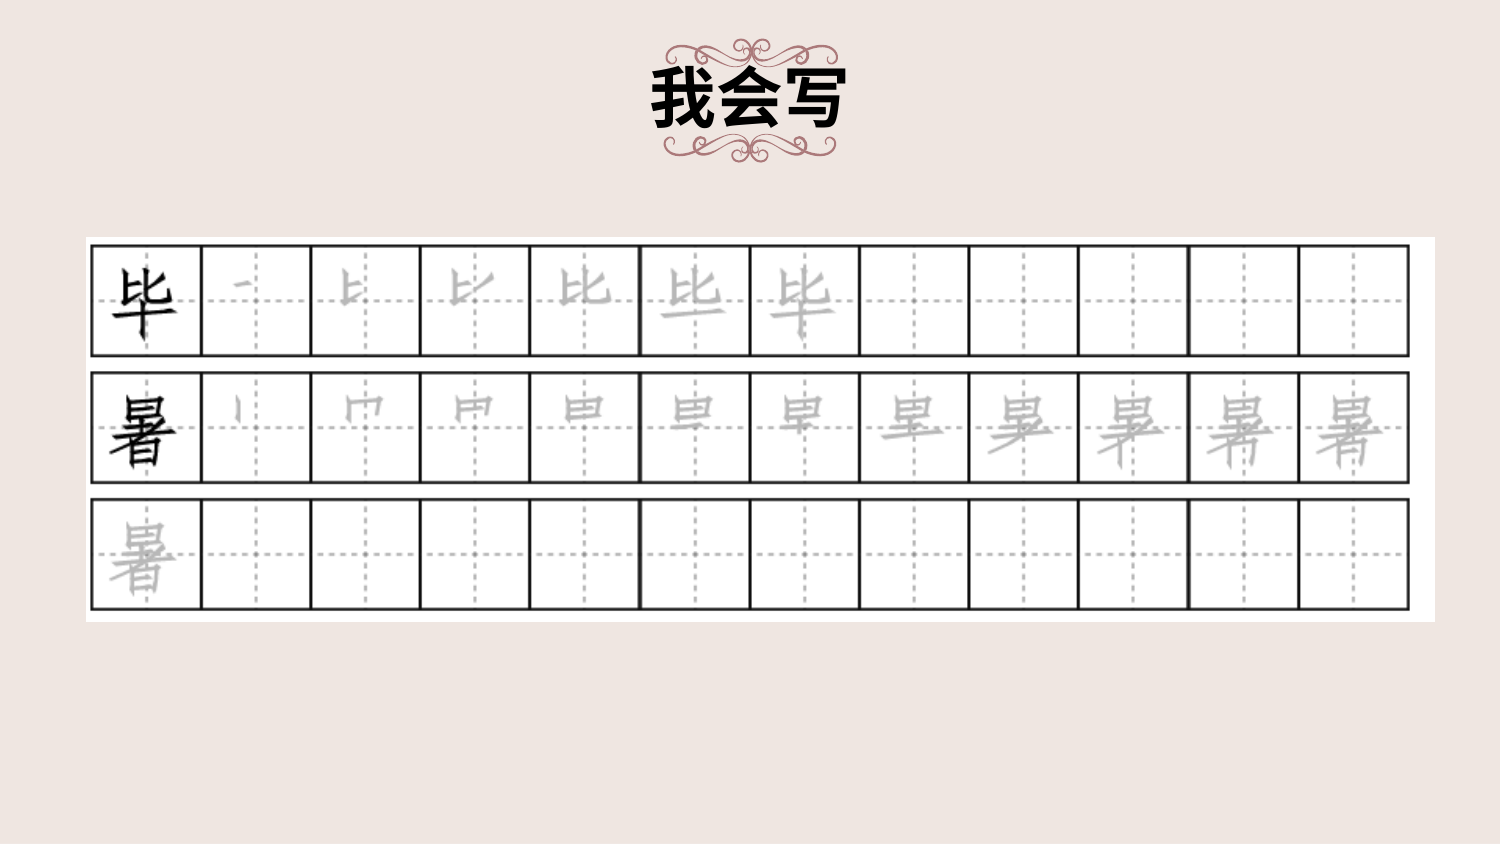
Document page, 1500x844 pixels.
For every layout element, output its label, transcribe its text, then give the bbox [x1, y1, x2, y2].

picture [86, 237, 1435, 622]
title 我会写 [352, 70, 1148, 131]
